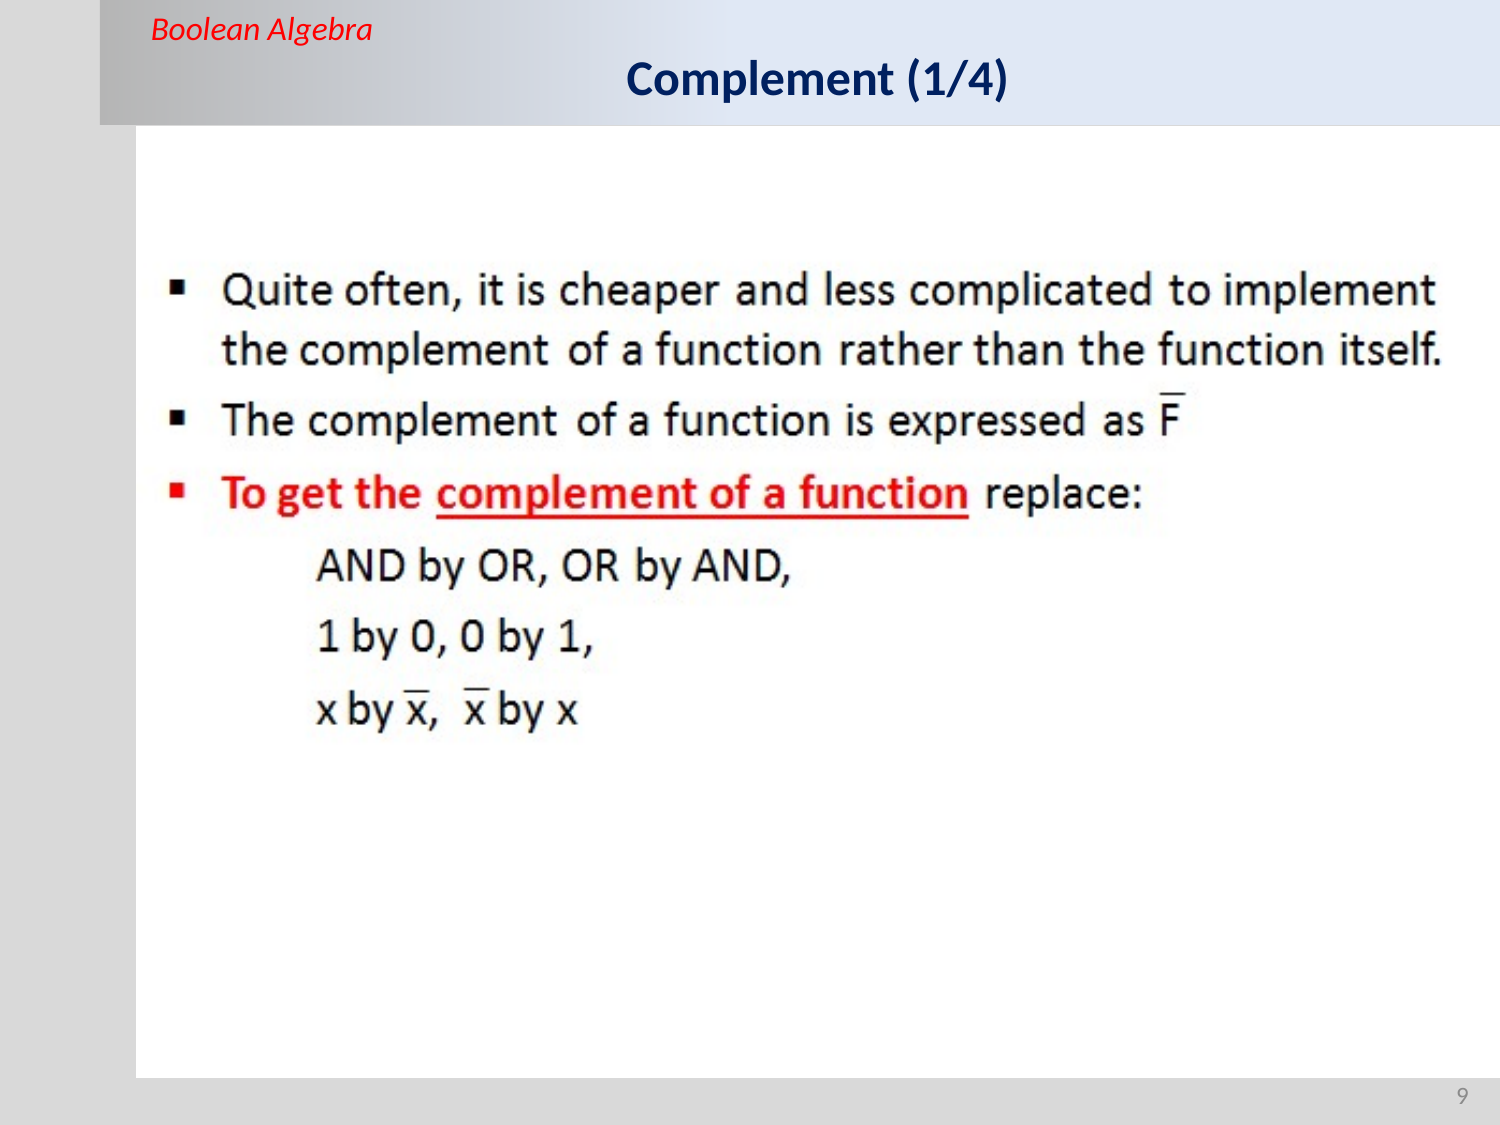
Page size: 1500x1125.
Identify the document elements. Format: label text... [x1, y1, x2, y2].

picture [136, 126, 1500, 1079]
list Boolean Algebra [135, 0, 625, 50]
title Complement (1/4) [135, 37, 1500, 113]
